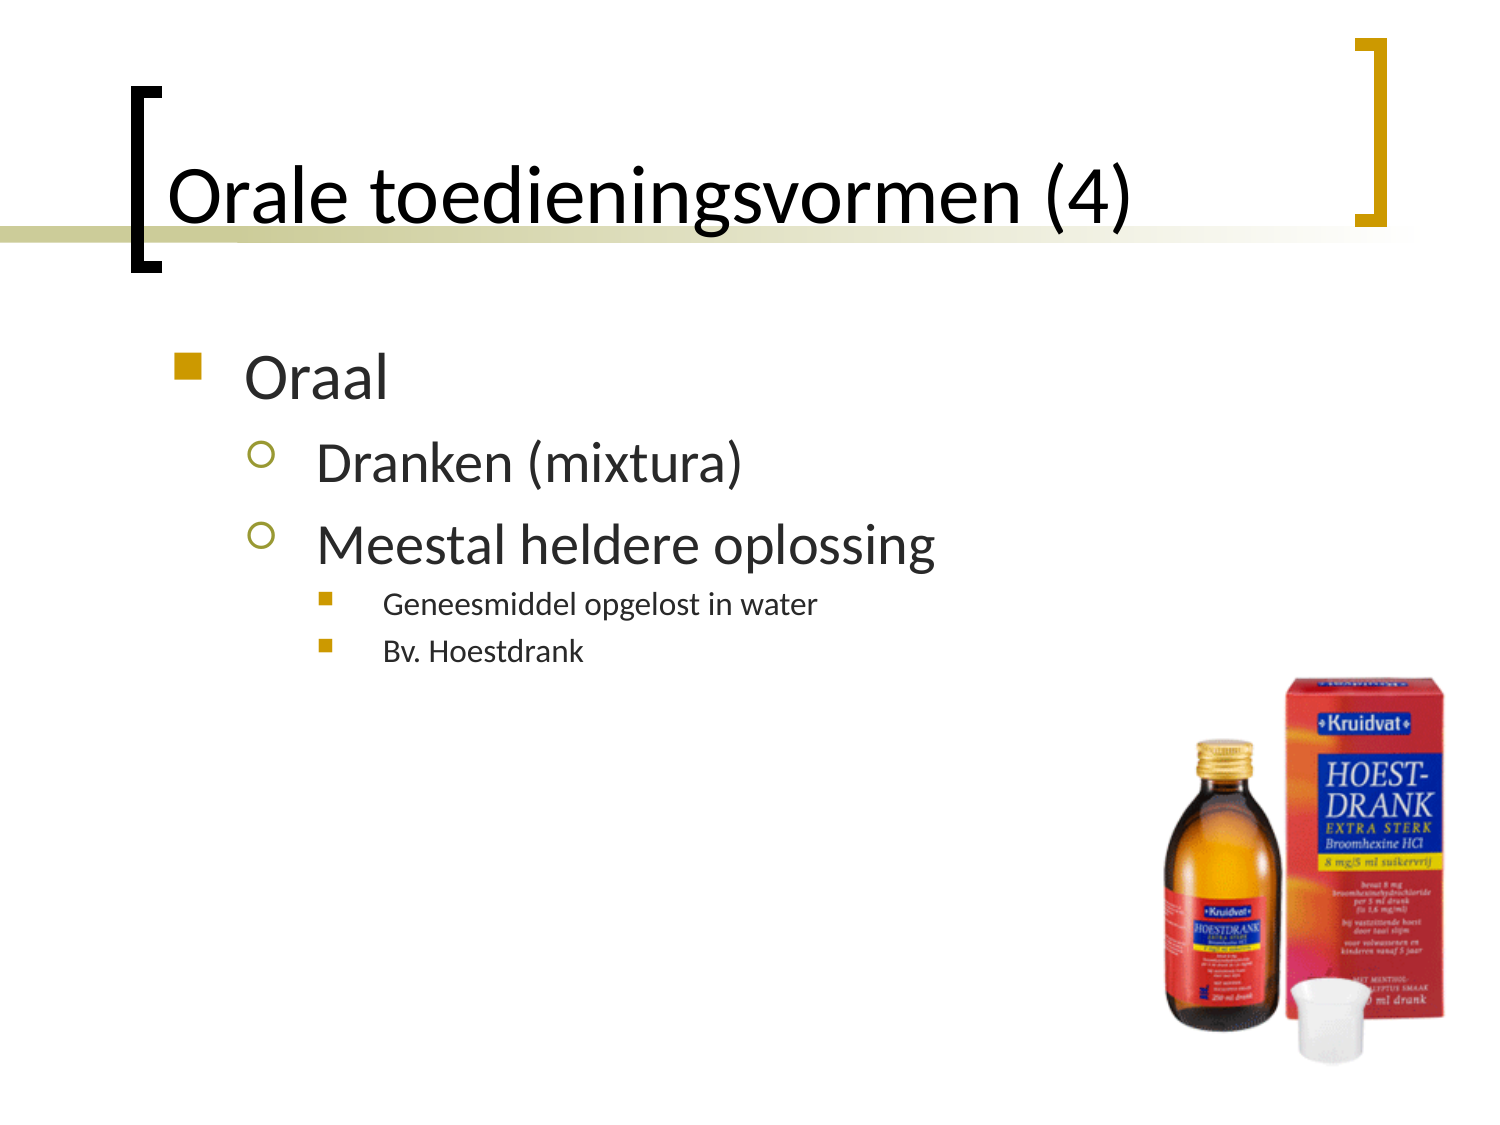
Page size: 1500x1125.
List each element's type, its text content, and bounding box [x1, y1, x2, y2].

picture [1116, 668, 1500, 1068]
title Orale toedieningsvormen (4) [152, 15, 1328, 248]
list Oraal Dranken (mixtura) Meestal heldere oplossing Geneesmiddel opgelost in water Bv. Hoestdrank [155, 324, 1413, 1000]
